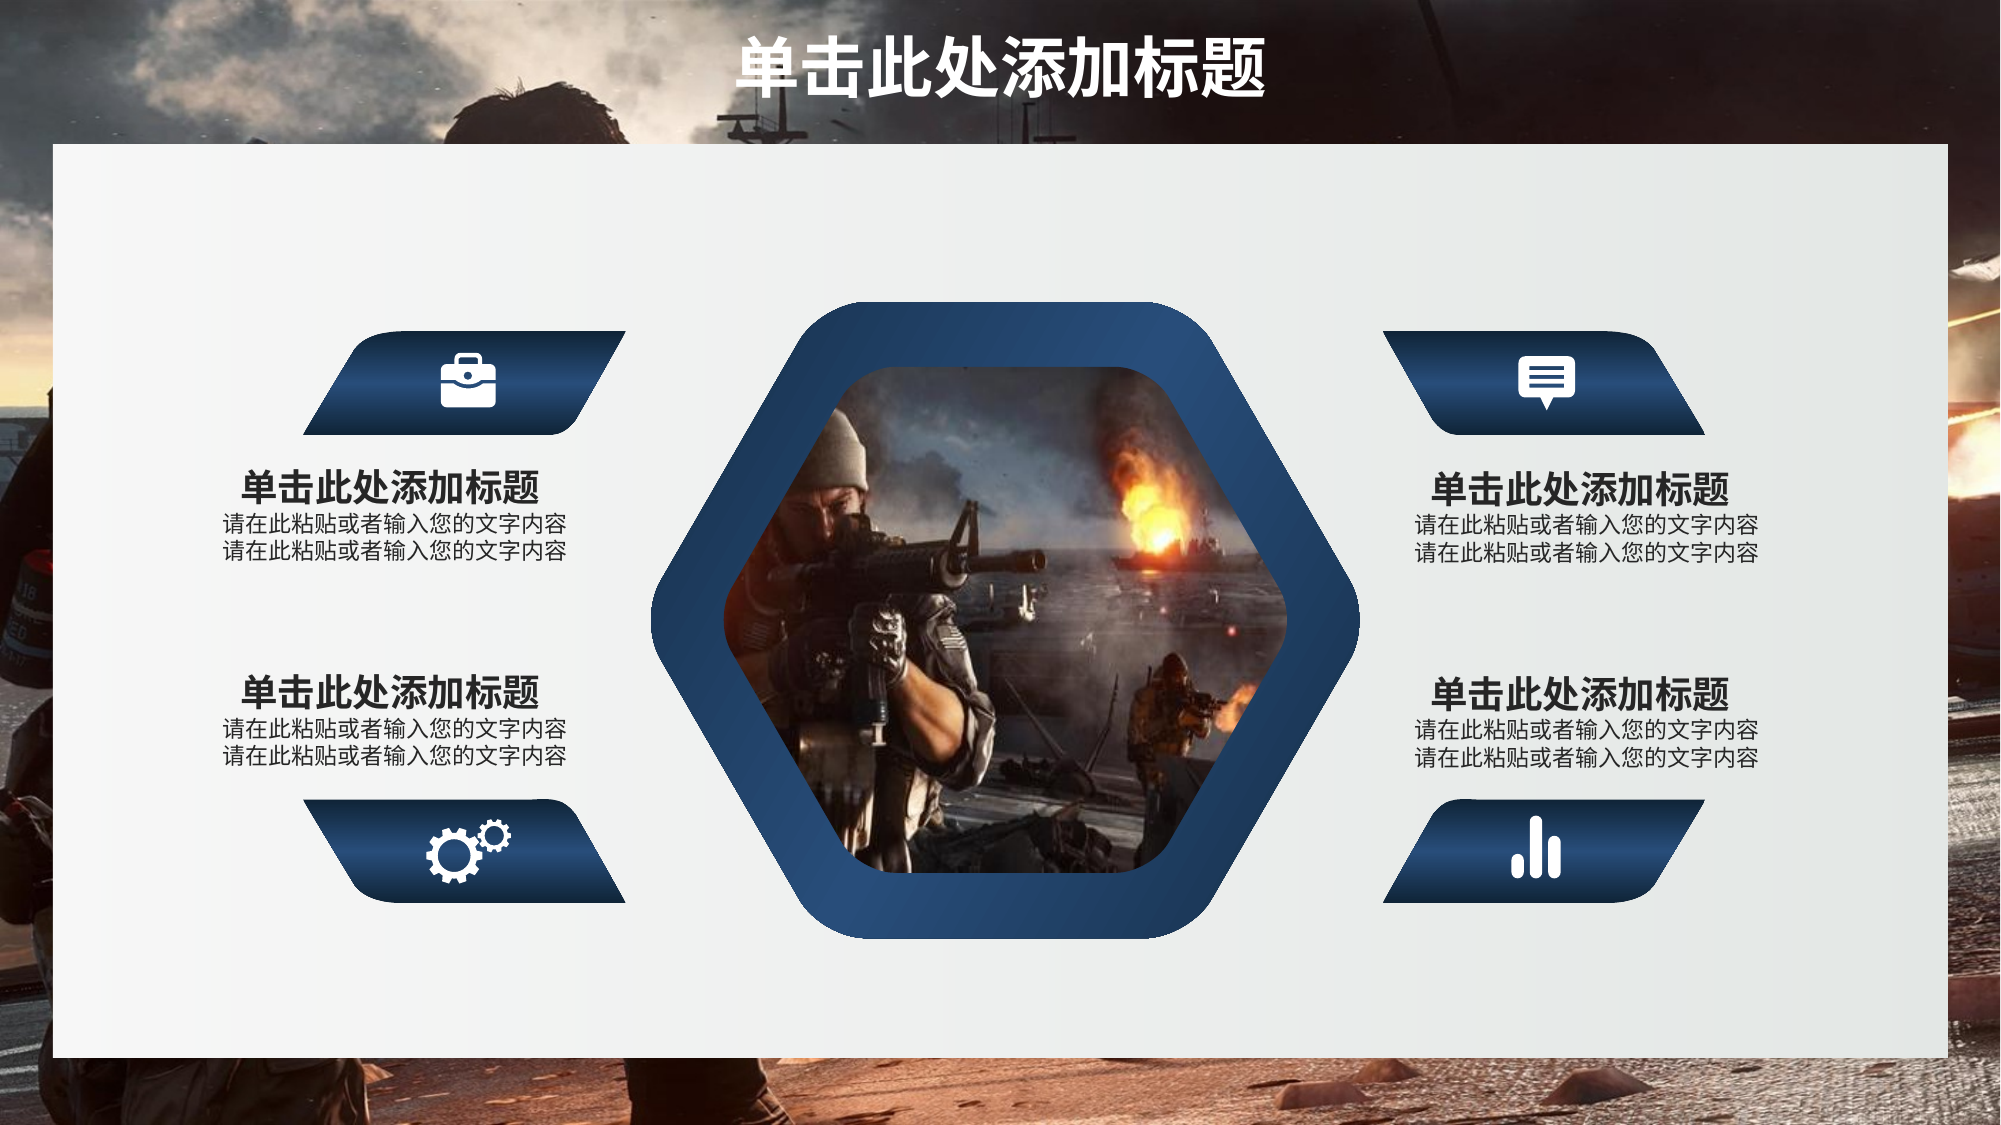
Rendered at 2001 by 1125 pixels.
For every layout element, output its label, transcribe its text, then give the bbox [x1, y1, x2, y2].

text_box 单击此处添加标题 请在此粘贴或者输入您的文字内容 请在此粘贴或者输入您的文字内容 [1400, 458, 1775, 636]
text_box [310, 812, 626, 904]
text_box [1518, 356, 1575, 411]
text_box [52, 144, 1948, 1058]
text_box [723, 366, 1287, 873]
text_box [440, 352, 496, 408]
text_box [1382, 331, 1706, 436]
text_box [426, 819, 511, 884]
text_box 单击此处添加标题 [718, 18, 1283, 114]
text_box [303, 331, 626, 436]
text_box 单击此处添加标题 请在此粘贴或者输入您的文字内容 请在此粘贴或者输入您的文字内容 [207, 456, 583, 634]
text_box [651, 302, 1360, 939]
text_box 单击此处添加标题 请在此粘贴或者输入您的文字内容 请在此粘贴或者输入您的文字内容 [207, 661, 583, 812]
picture [0, 0, 2001, 1125]
text_box 单击此处添加标题 请在此粘贴或者输入您的文字内容 请在此粘贴或者输入您的文字内容 [1400, 663, 1775, 841]
text_box [1382, 841, 1681, 904]
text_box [1511, 815, 1561, 879]
